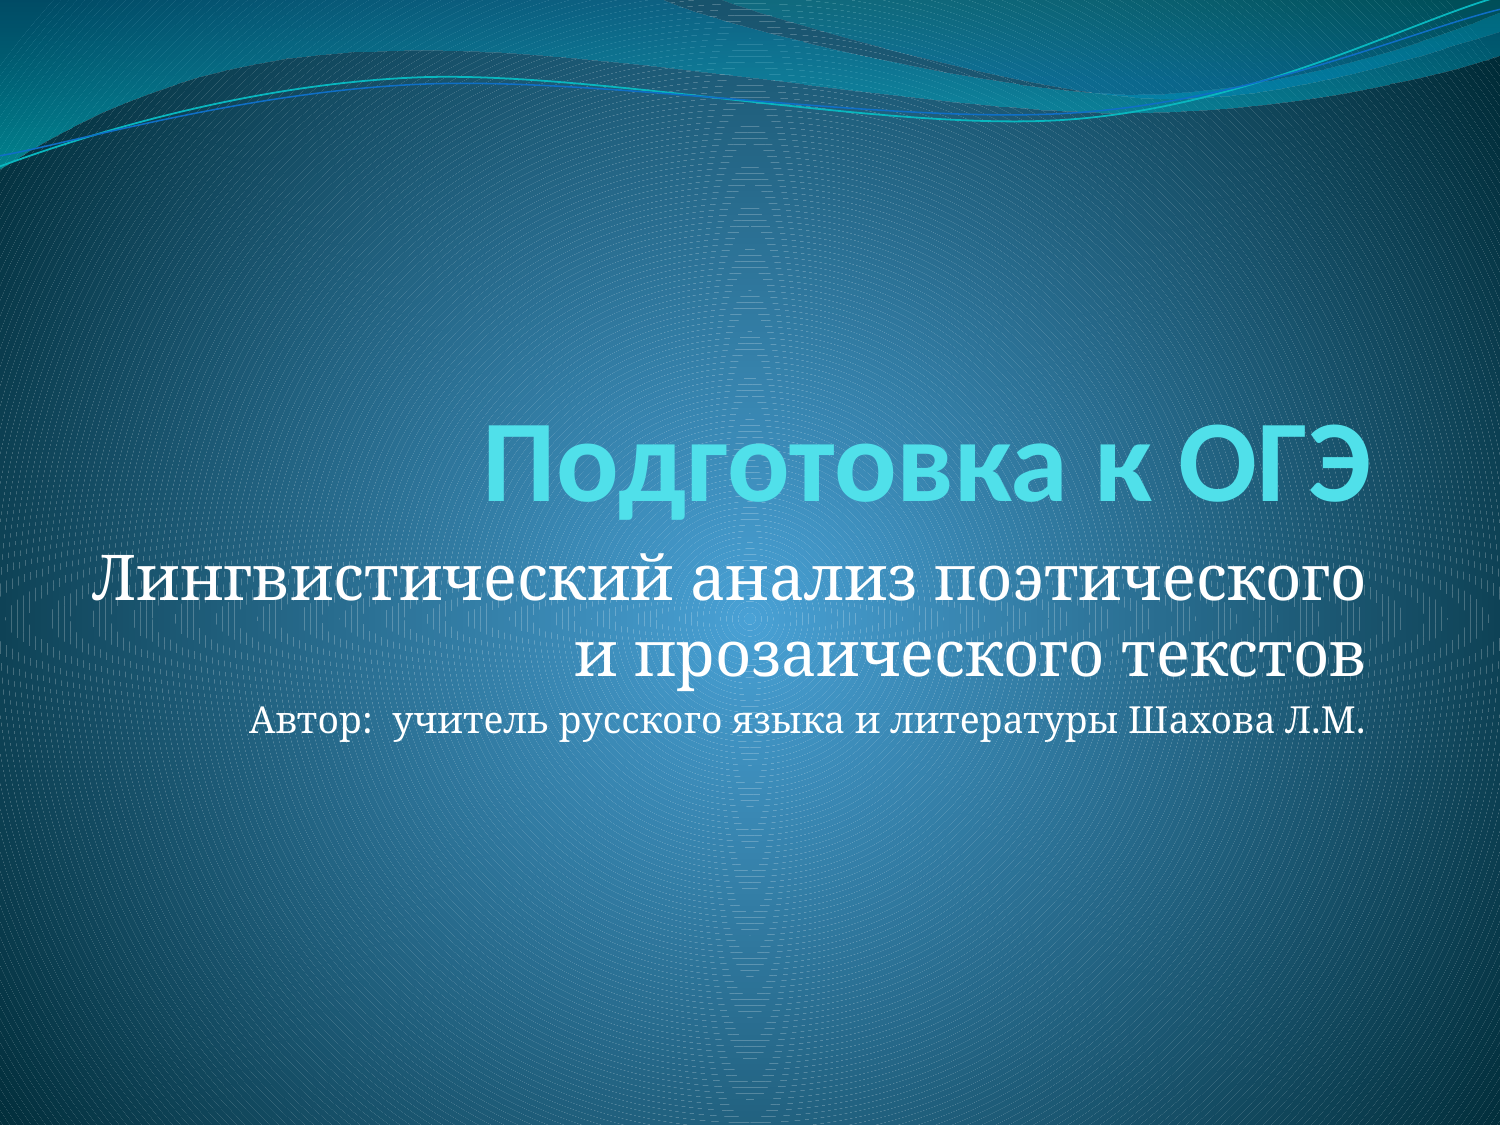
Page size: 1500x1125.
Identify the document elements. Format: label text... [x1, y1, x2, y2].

title Подготовка к ОГЭ [87, 224, 1376, 525]
subtitle Лингвистический анализ поэтического и прозаического текстов Автор: учитель русского языка и литературы Шахова Л.М. [87, 529, 1376, 818]
